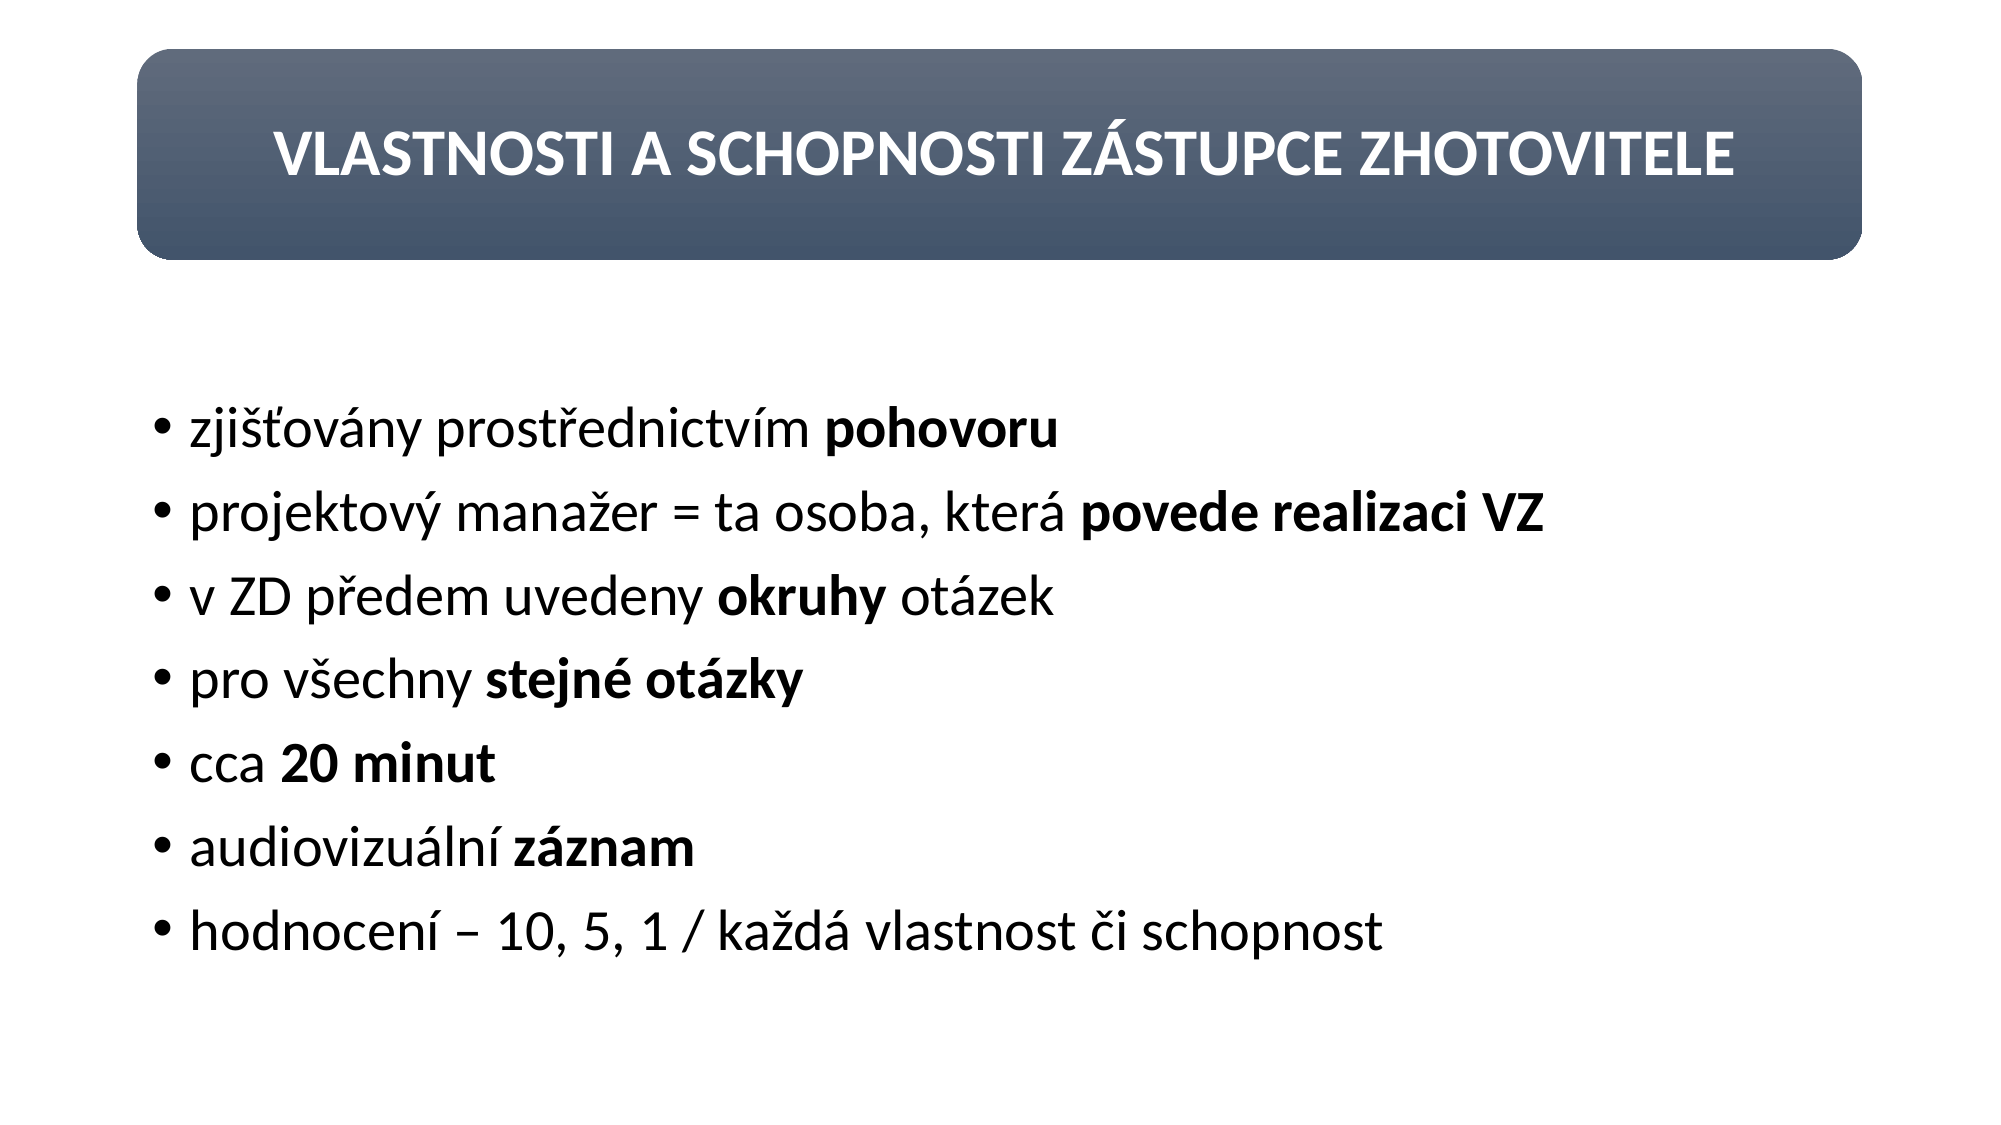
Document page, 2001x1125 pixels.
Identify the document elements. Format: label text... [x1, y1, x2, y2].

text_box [137, 45, 1863, 263]
list zjišťovány prostřednictvím pohovoru projektový manažer = ta osoba, která povede realizaci VZ v ZD předem uvedeny okruhy otázek pro všechny stejné otázky cca 20 minut audiovizuální záznam hodnocení – 10, 5, 1 / každá vlastnost či schopnost [137, 299, 1863, 1041]
